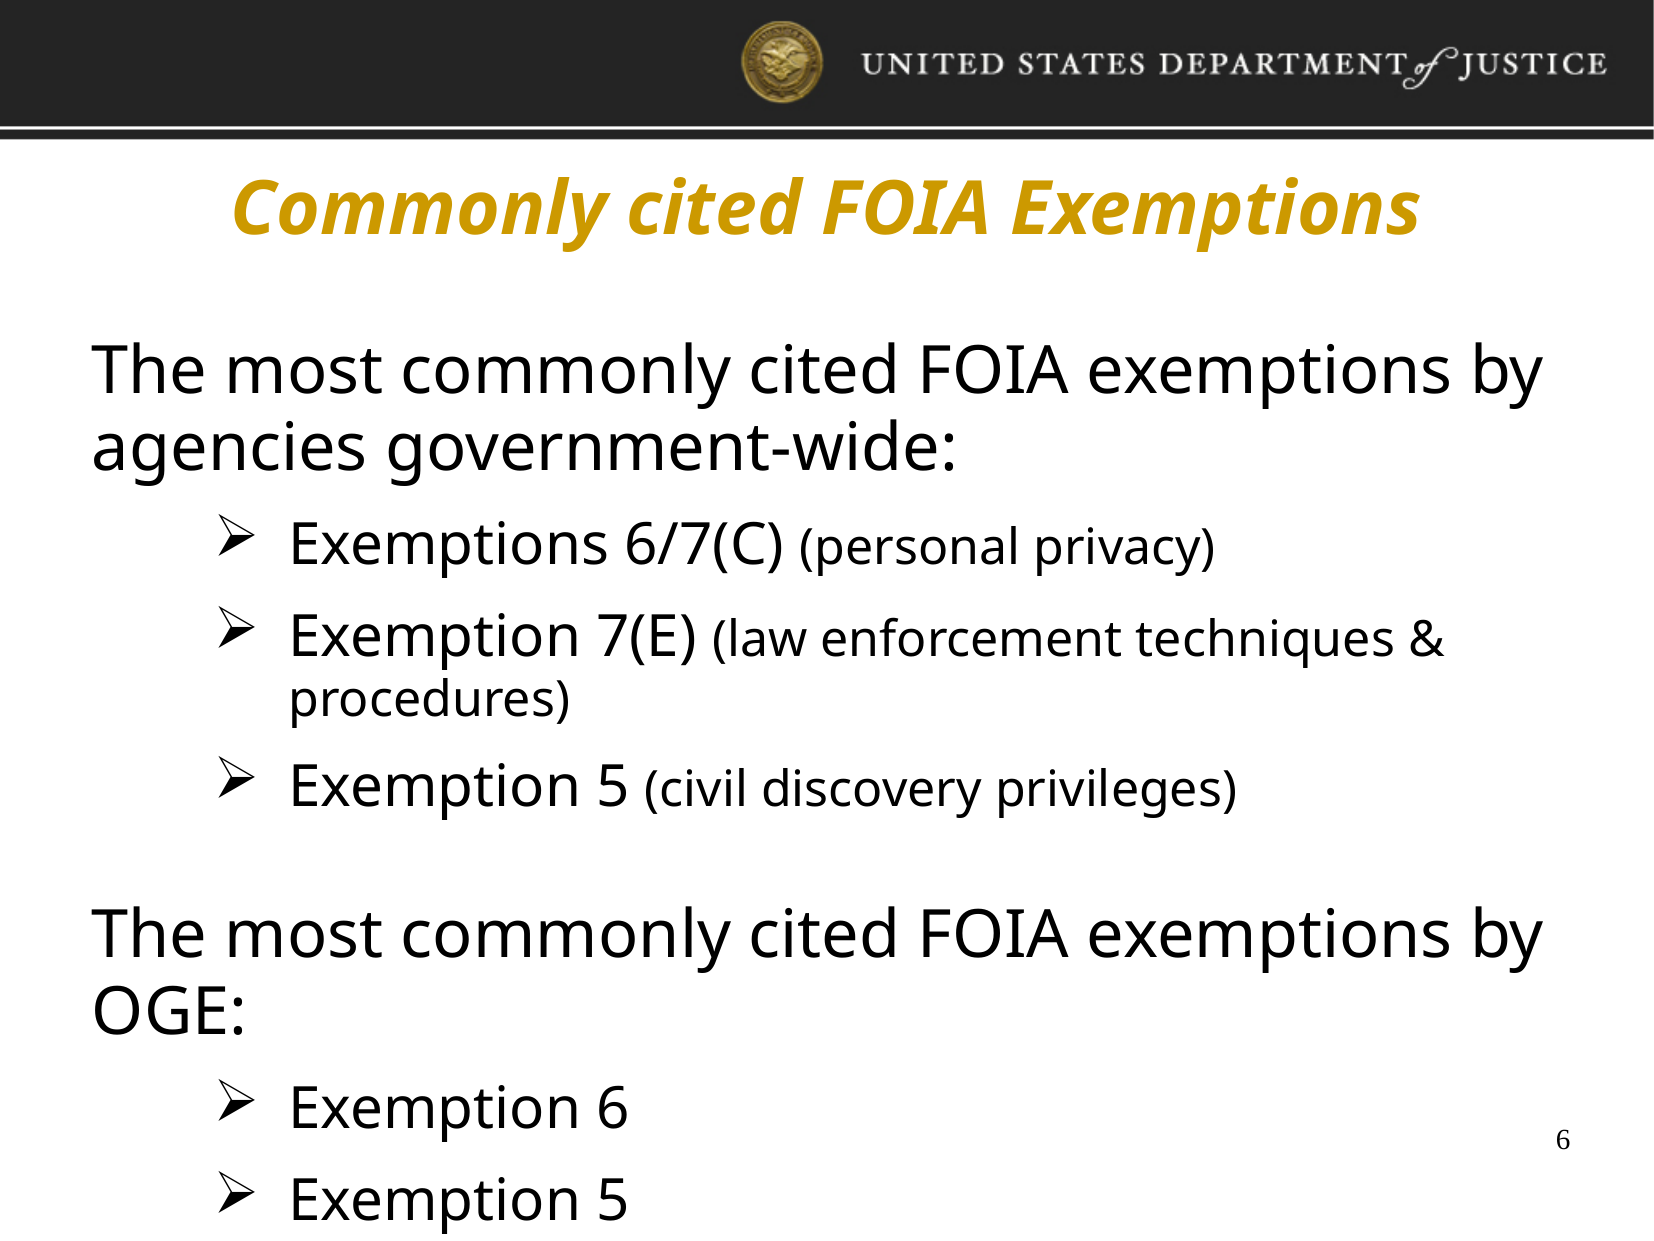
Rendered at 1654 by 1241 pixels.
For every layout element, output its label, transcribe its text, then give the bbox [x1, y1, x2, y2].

picture [0, 0, 1654, 1236]
text_box The most commonly cited FOIA exemptions by agencies government-wide: Exemptions 6/7(C) (personal privacy) Exemption 7(E) (law enforcement techniques & procedures) Exemption 5 (civil discovery privileges) The most commonly cited FOIA exemptions by OGE: Exemption 6 Exemption 5 Exemption 3 (records exempted by statute) [75, 323, 1591, 1241]
text_box Commonly cited FOIA Exemptions [33, 157, 1621, 259]
